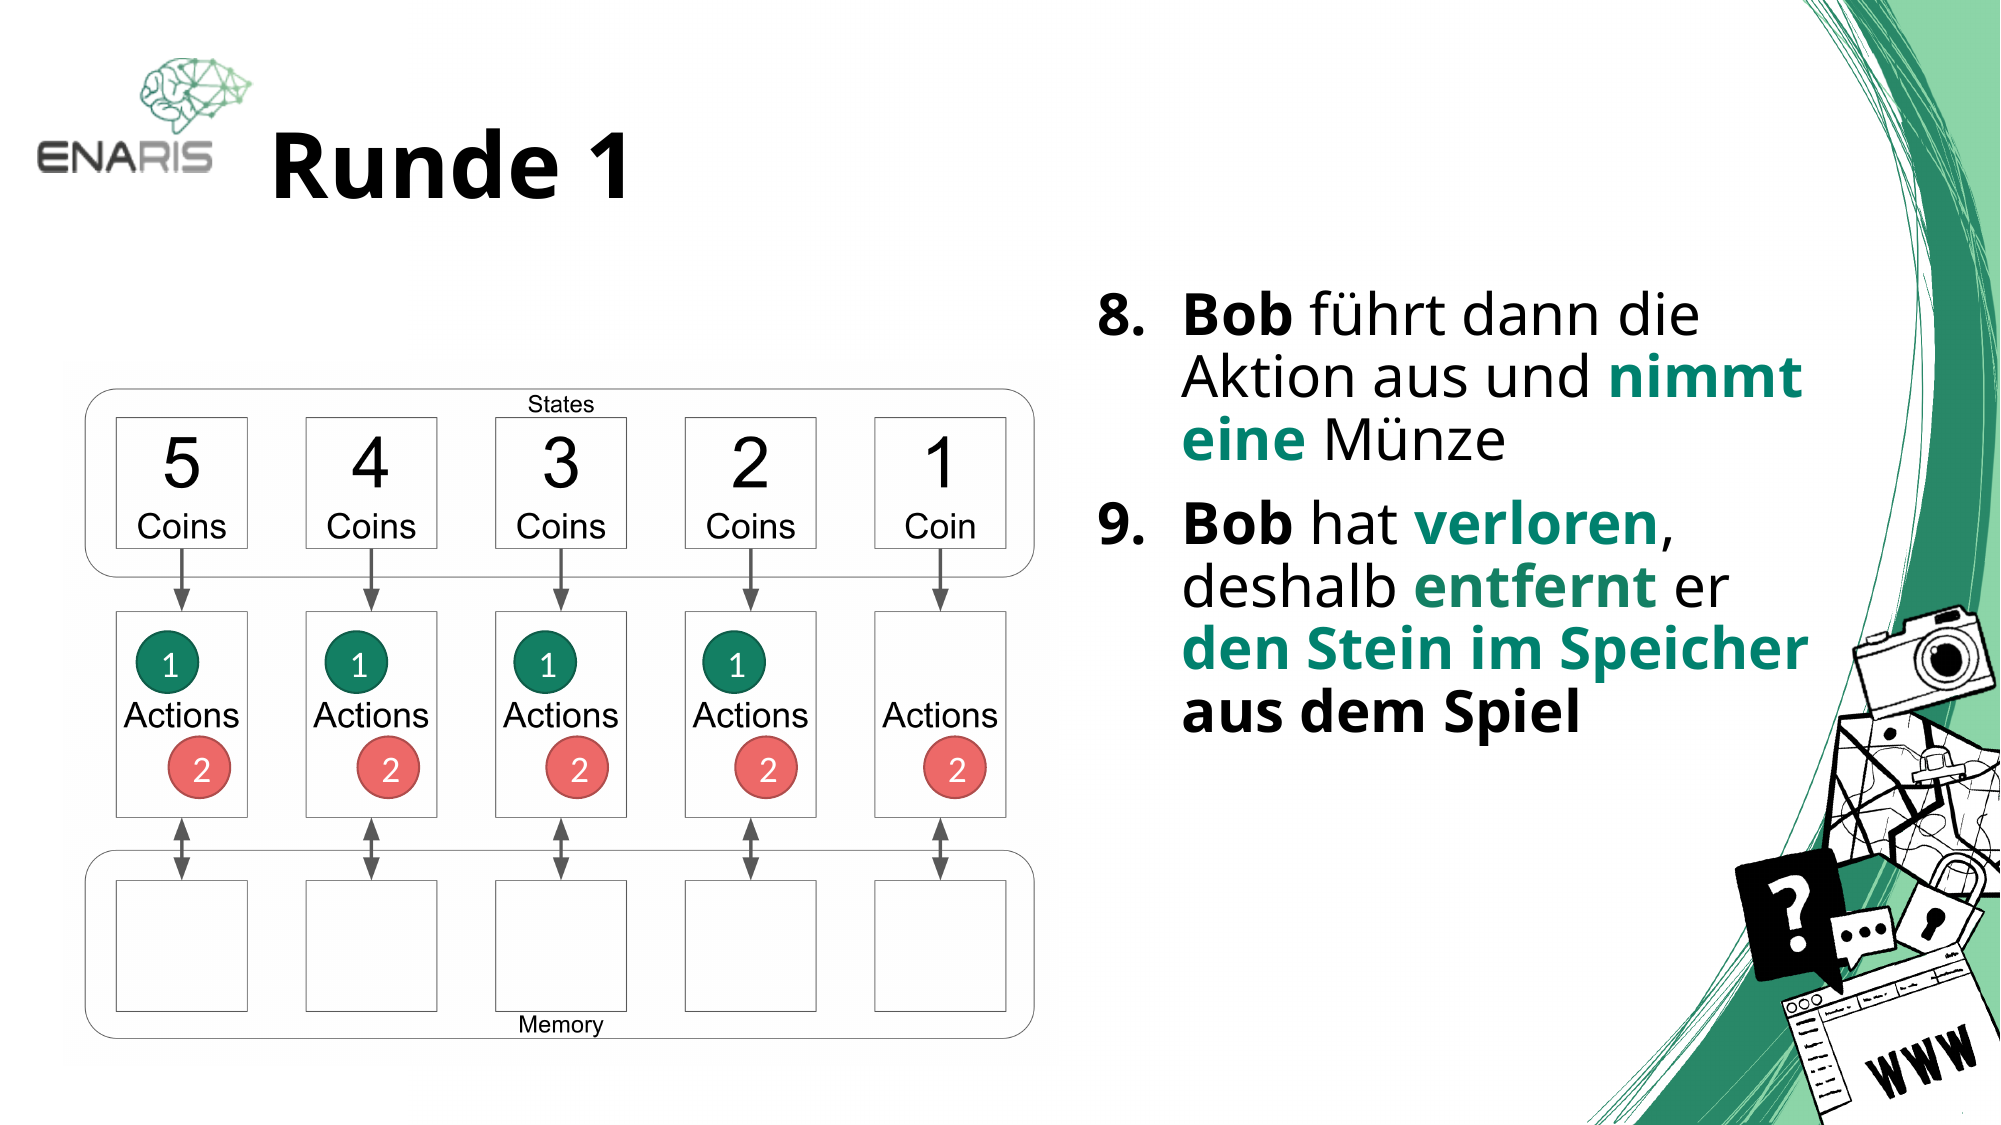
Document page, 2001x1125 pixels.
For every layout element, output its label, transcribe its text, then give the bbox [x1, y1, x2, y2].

title Runde 1 [253, 59, 1863, 278]
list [63, 361, 1059, 1066]
picture [37, 58, 254, 173]
text_box Bob führt dann die Aktion aus und nimmt eine Münze Bob hat verloren, deshalb entfernt er den Stein im Speicher aus dem Spiel [1082, 277, 1869, 1046]
picture [408, 0, 2000, 1125]
